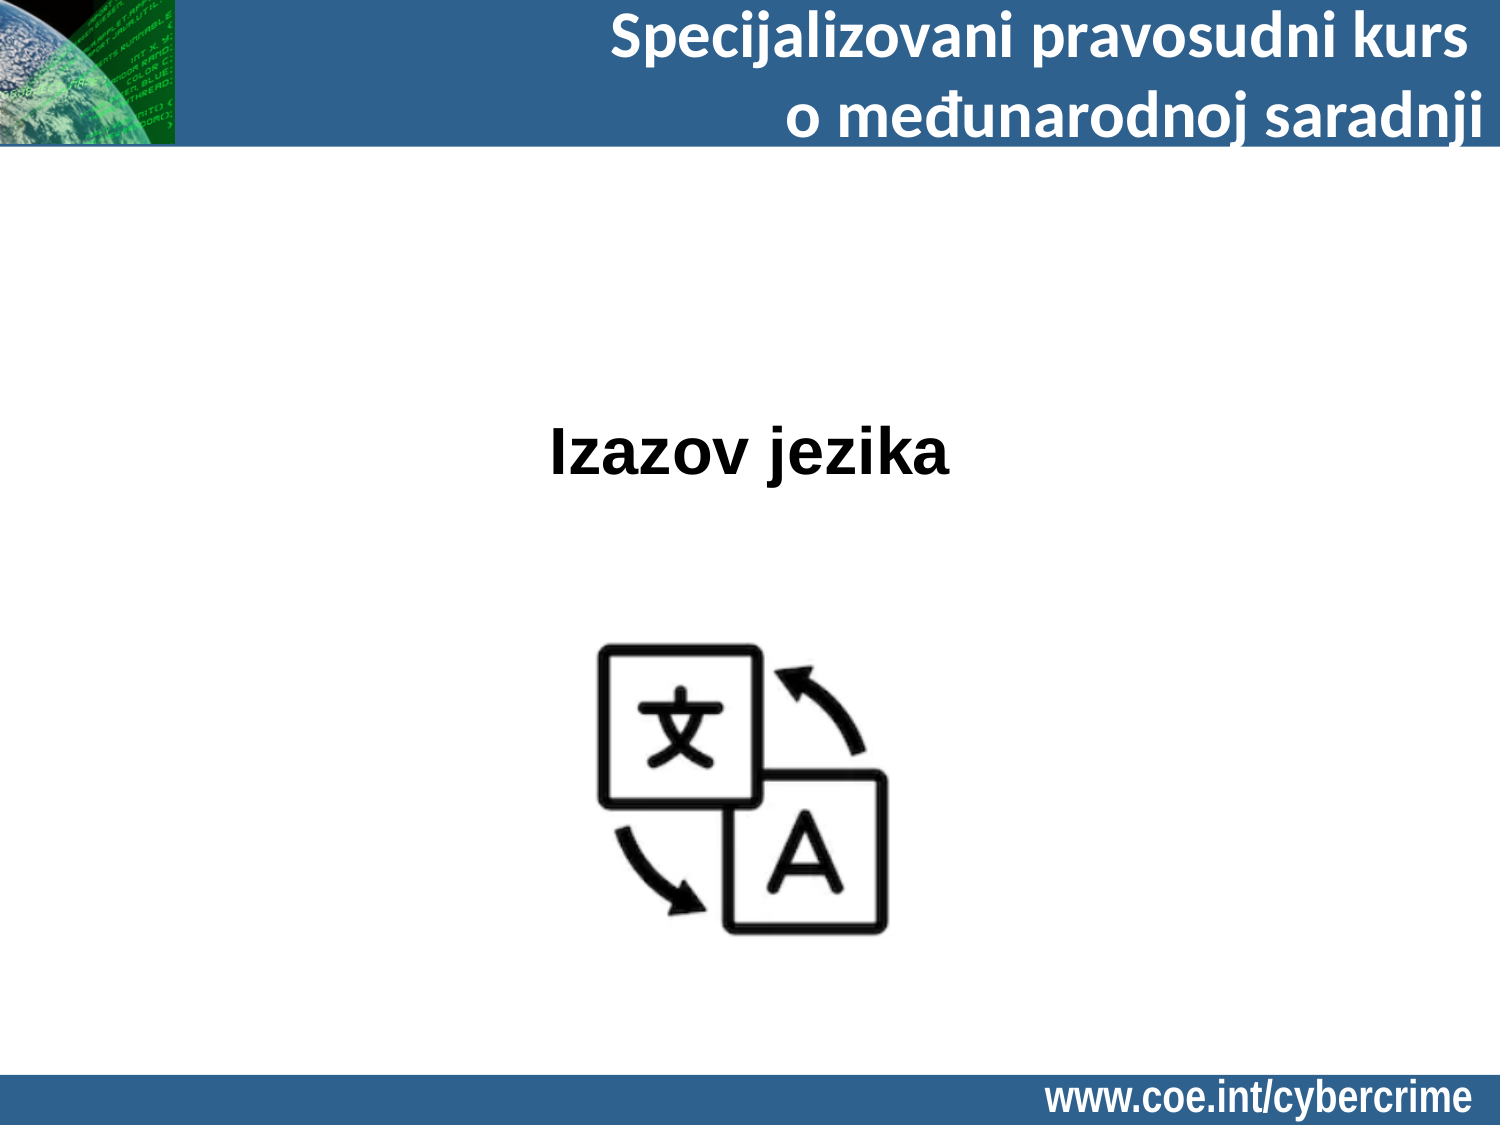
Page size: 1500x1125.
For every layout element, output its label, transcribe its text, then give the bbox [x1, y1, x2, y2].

text_box Specijalizovani pravosudni kurs o međunarodnoj saradnji [177, 0, 1500, 149]
picture [559, 608, 941, 984]
text_box [0, 1073, 1030, 1125]
picture [0, 0, 175, 144]
text_box www.coe.int/cybercrime [1030, 1059, 1500, 1125]
text_box Izazov jezika [50, 352, 1450, 496]
